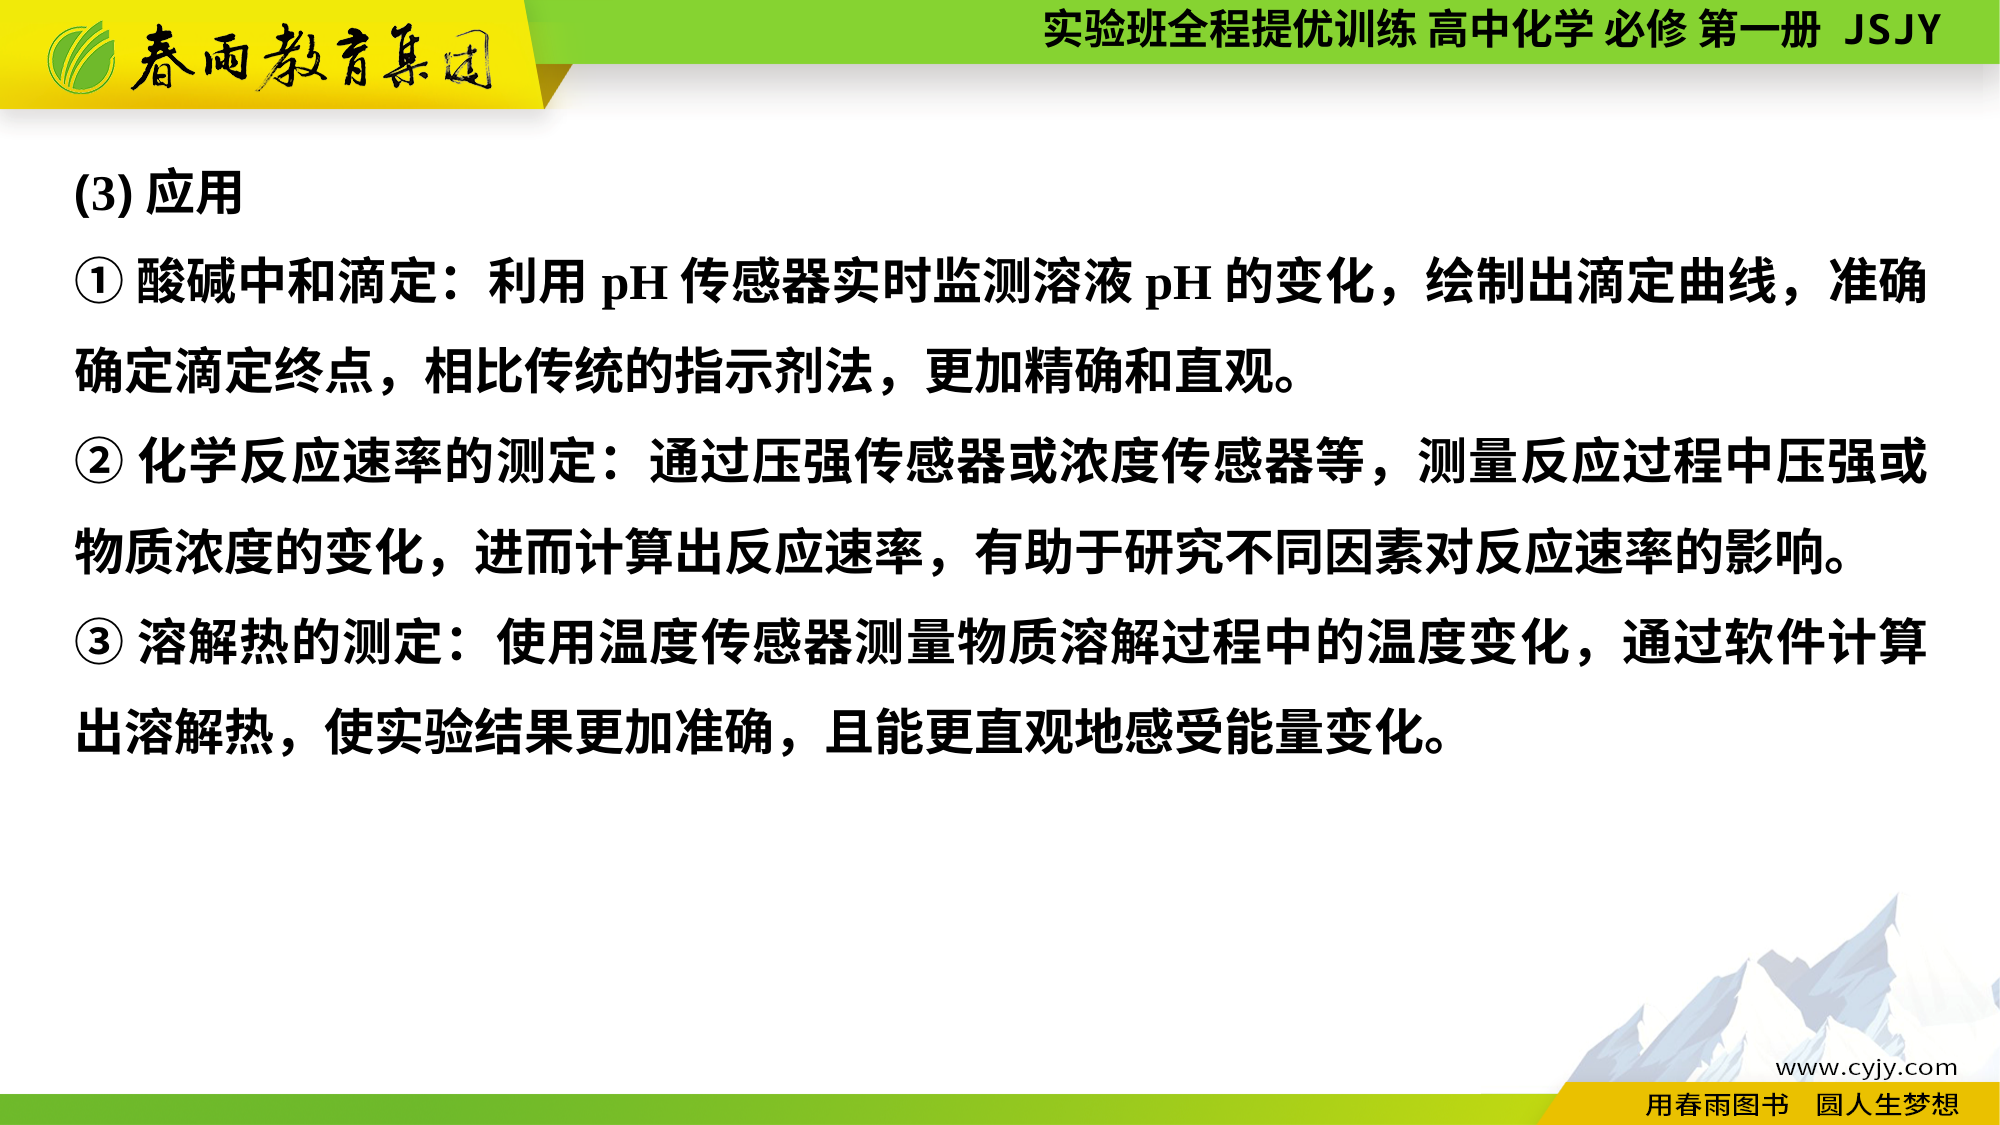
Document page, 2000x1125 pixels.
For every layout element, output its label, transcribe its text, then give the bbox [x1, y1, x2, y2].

picture [0, 0, 2000, 1125]
list (3)应用 ①酸碱中和滴定：利用pH传感器实时监测溶液pH的变化，绘制出滴定曲线，准确确定滴定终点，相比传统的指示剂法，更加精确和直观。 ②化学反应速率的测定：通过压强传感器或浓度传感器等，测量反应过程中压强或物质浓度的变化，进而计算出反应速率，有助于研究不同因素对反应速率的影响。 ③溶解热的测定：使用温度传感器测量物质溶解过程中的温度变化，通过软件计算出溶解热，使实验结果更加准确，且能更直观地感受能量变化。 [59, 122, 1944, 774]
